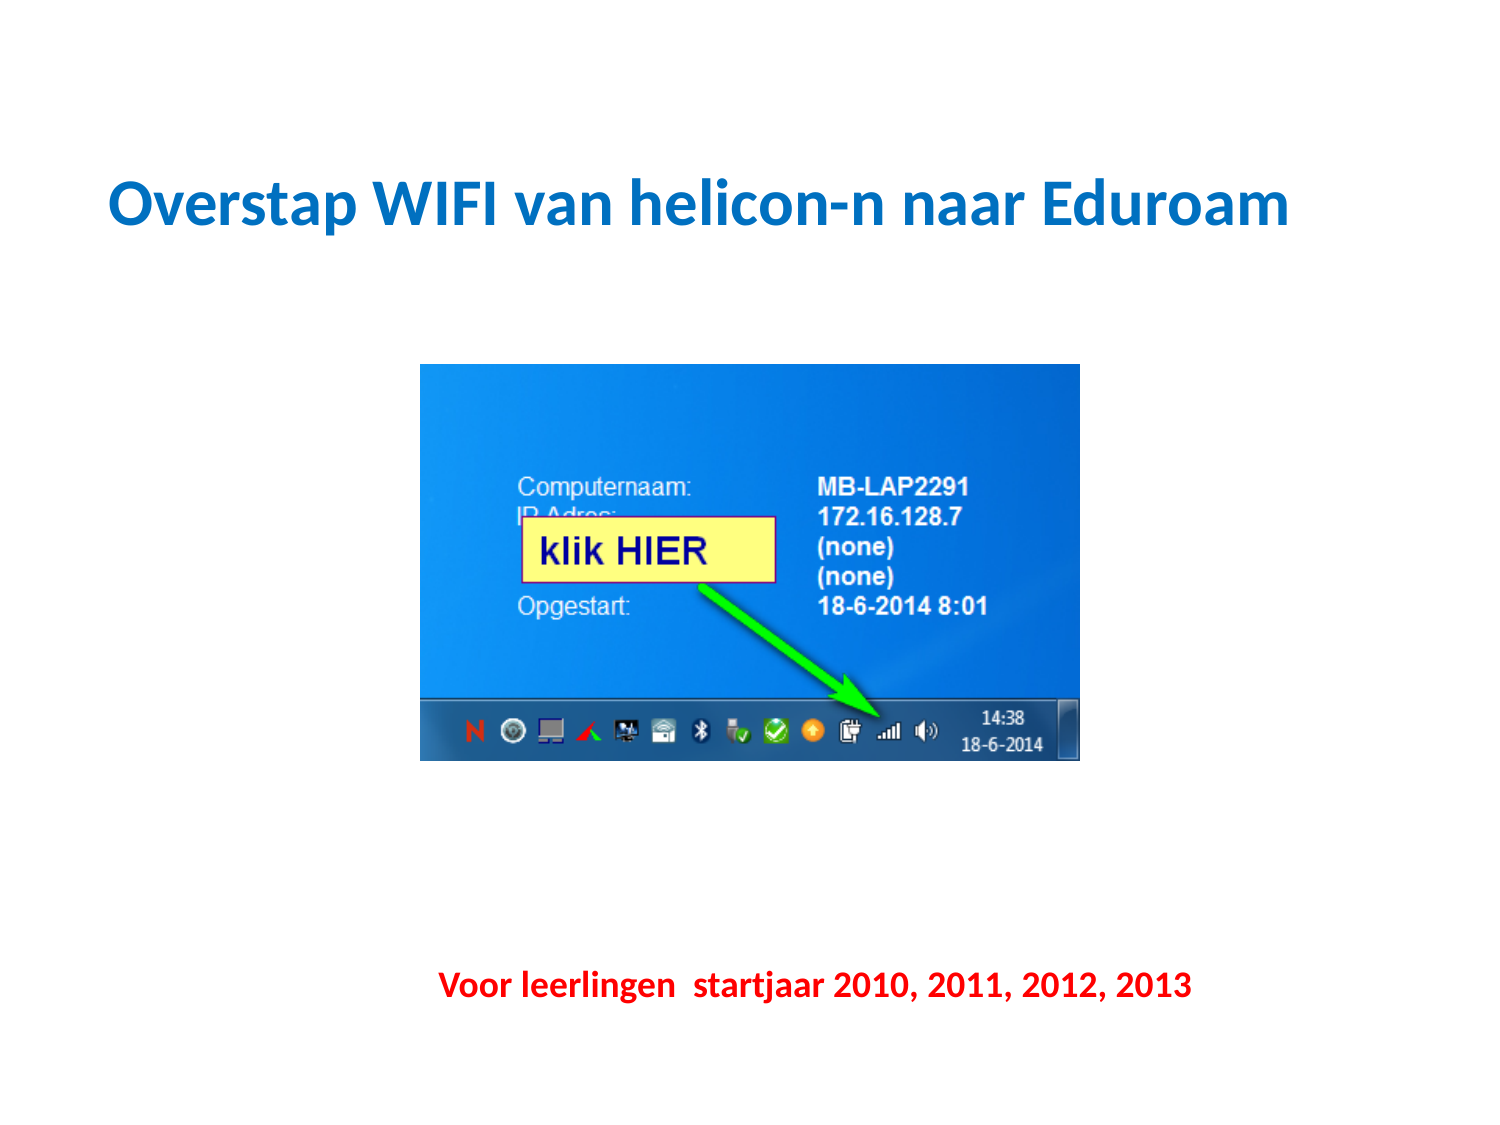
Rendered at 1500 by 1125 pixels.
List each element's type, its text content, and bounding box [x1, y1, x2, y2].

picture [420, 364, 1080, 761]
text_box Overstap WIFI van helicon-n naar Eduroam [93, 151, 1307, 247]
text_box Voor leerlingen startjaar 2010, 2011, 2012, 2013 [423, 952, 1208, 1012]
